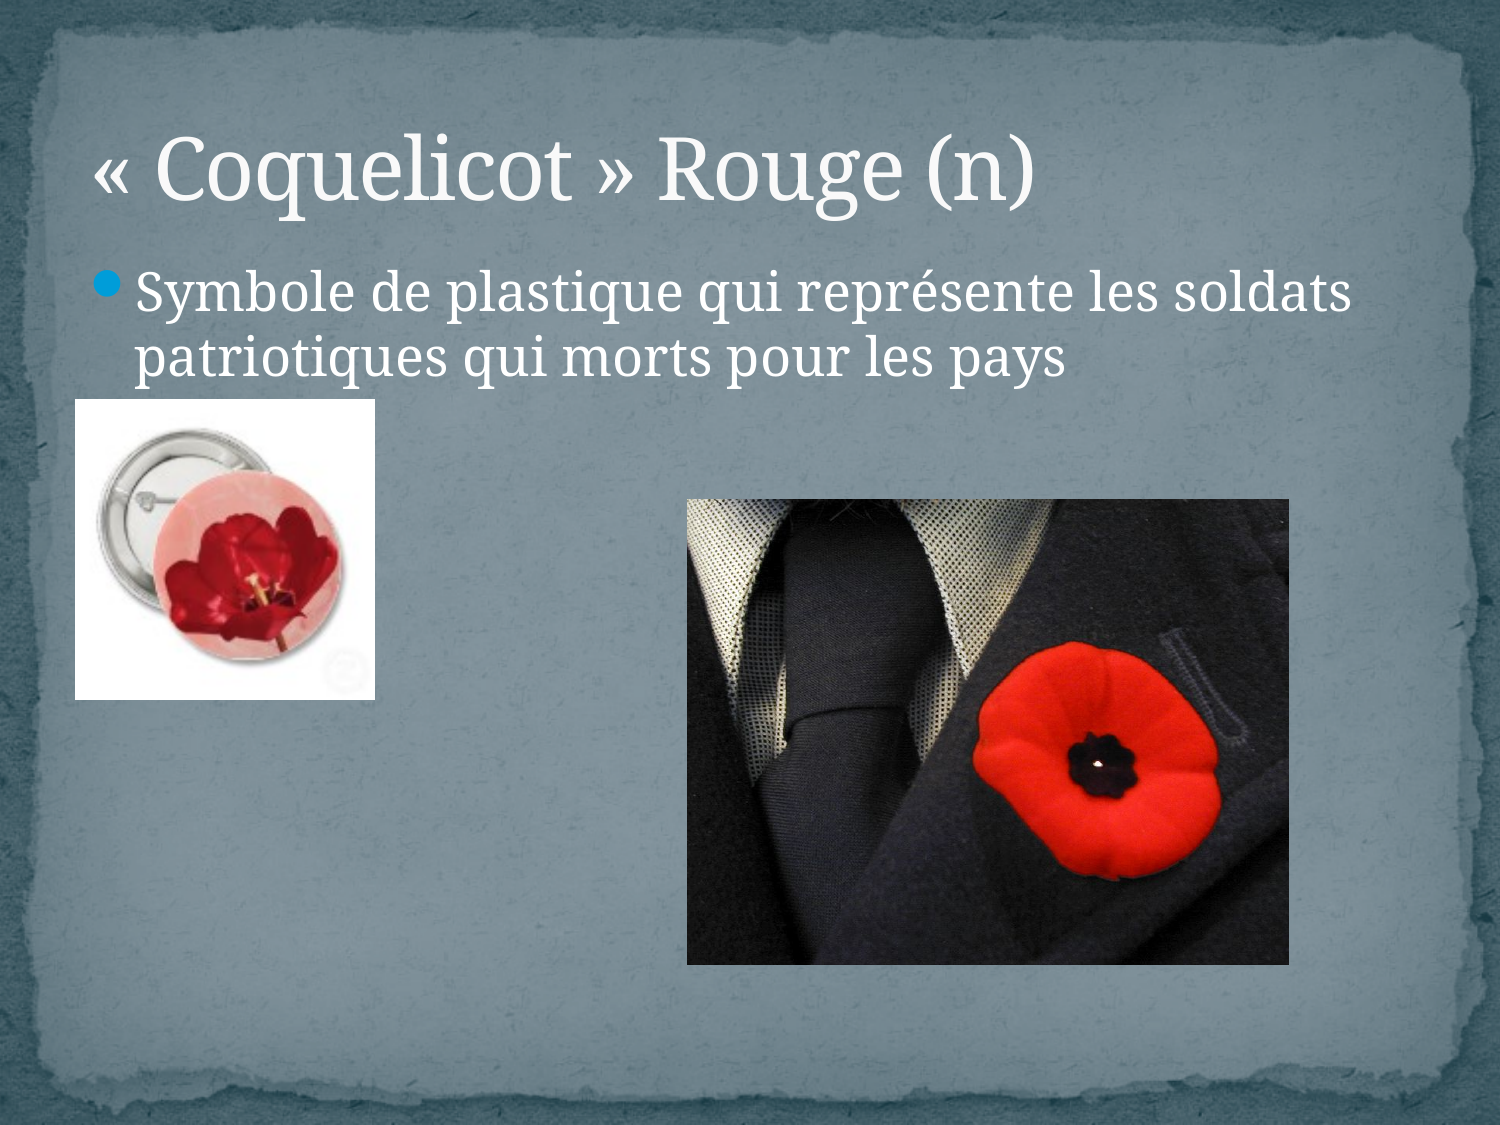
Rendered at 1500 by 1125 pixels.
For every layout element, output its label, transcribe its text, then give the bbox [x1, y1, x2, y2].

list Symbole de plastique qui représente les soldats patriotiques qui morts pour les pays [75, 249, 1425, 1000]
picture [687, 499, 1290, 965]
title « Coquelicot » Rouge (n) [74, 24, 1425, 225]
picture [75, 399, 375, 700]
